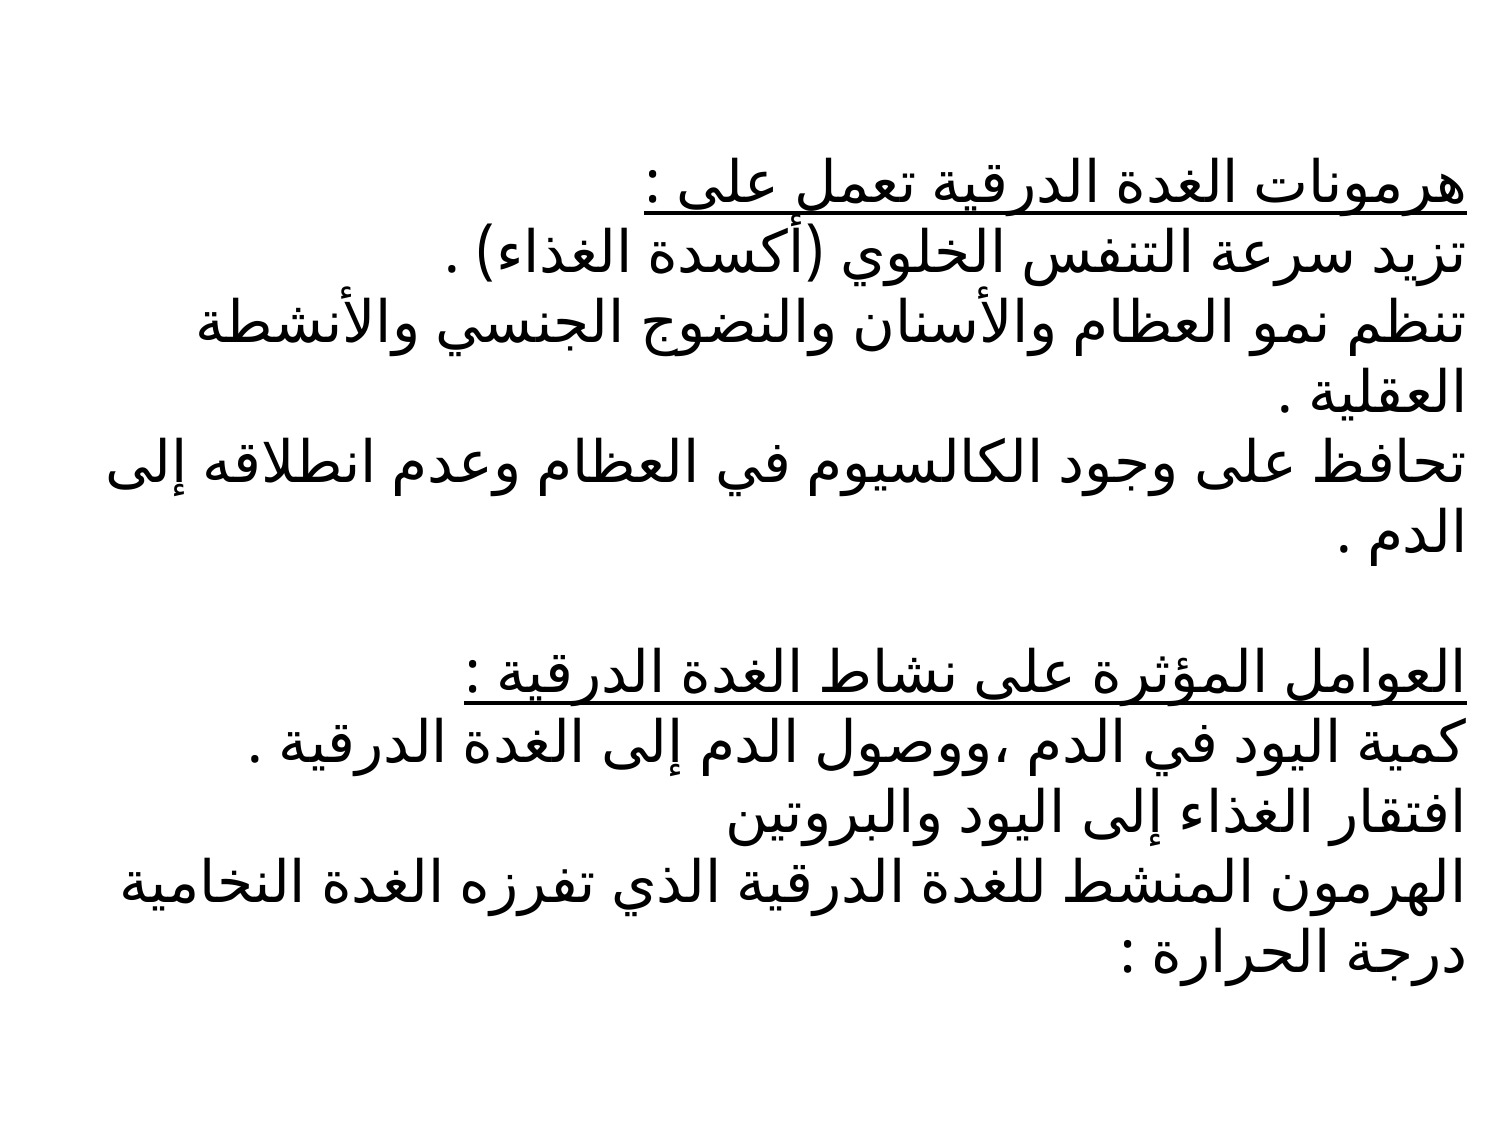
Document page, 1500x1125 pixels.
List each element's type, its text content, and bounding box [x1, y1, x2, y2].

text_box هرمونات الغدة الدرقية تعمل على : تزيد سرعة التنفس الخلوي (أكسدة الغذاء) . تنظم نمو العظام والأسنان والنضوج الجنسي والأنشطة العقلية . تحافظ على وجود الكالسيوم في العظام وعدم انطلاقه إلى الدم . العوامل المؤثرة على نشاط الغدة الدرقية : كمية اليود في الدم ،ووصول الدم إلى الغدة الدرقية . افتقار الغذاء إلى اليود والبروتين الهرمون المنشط للغدة الدرقية الذي تفرزه الغدة النخامية درجة الحرارة : [41, 137, 1483, 992]
